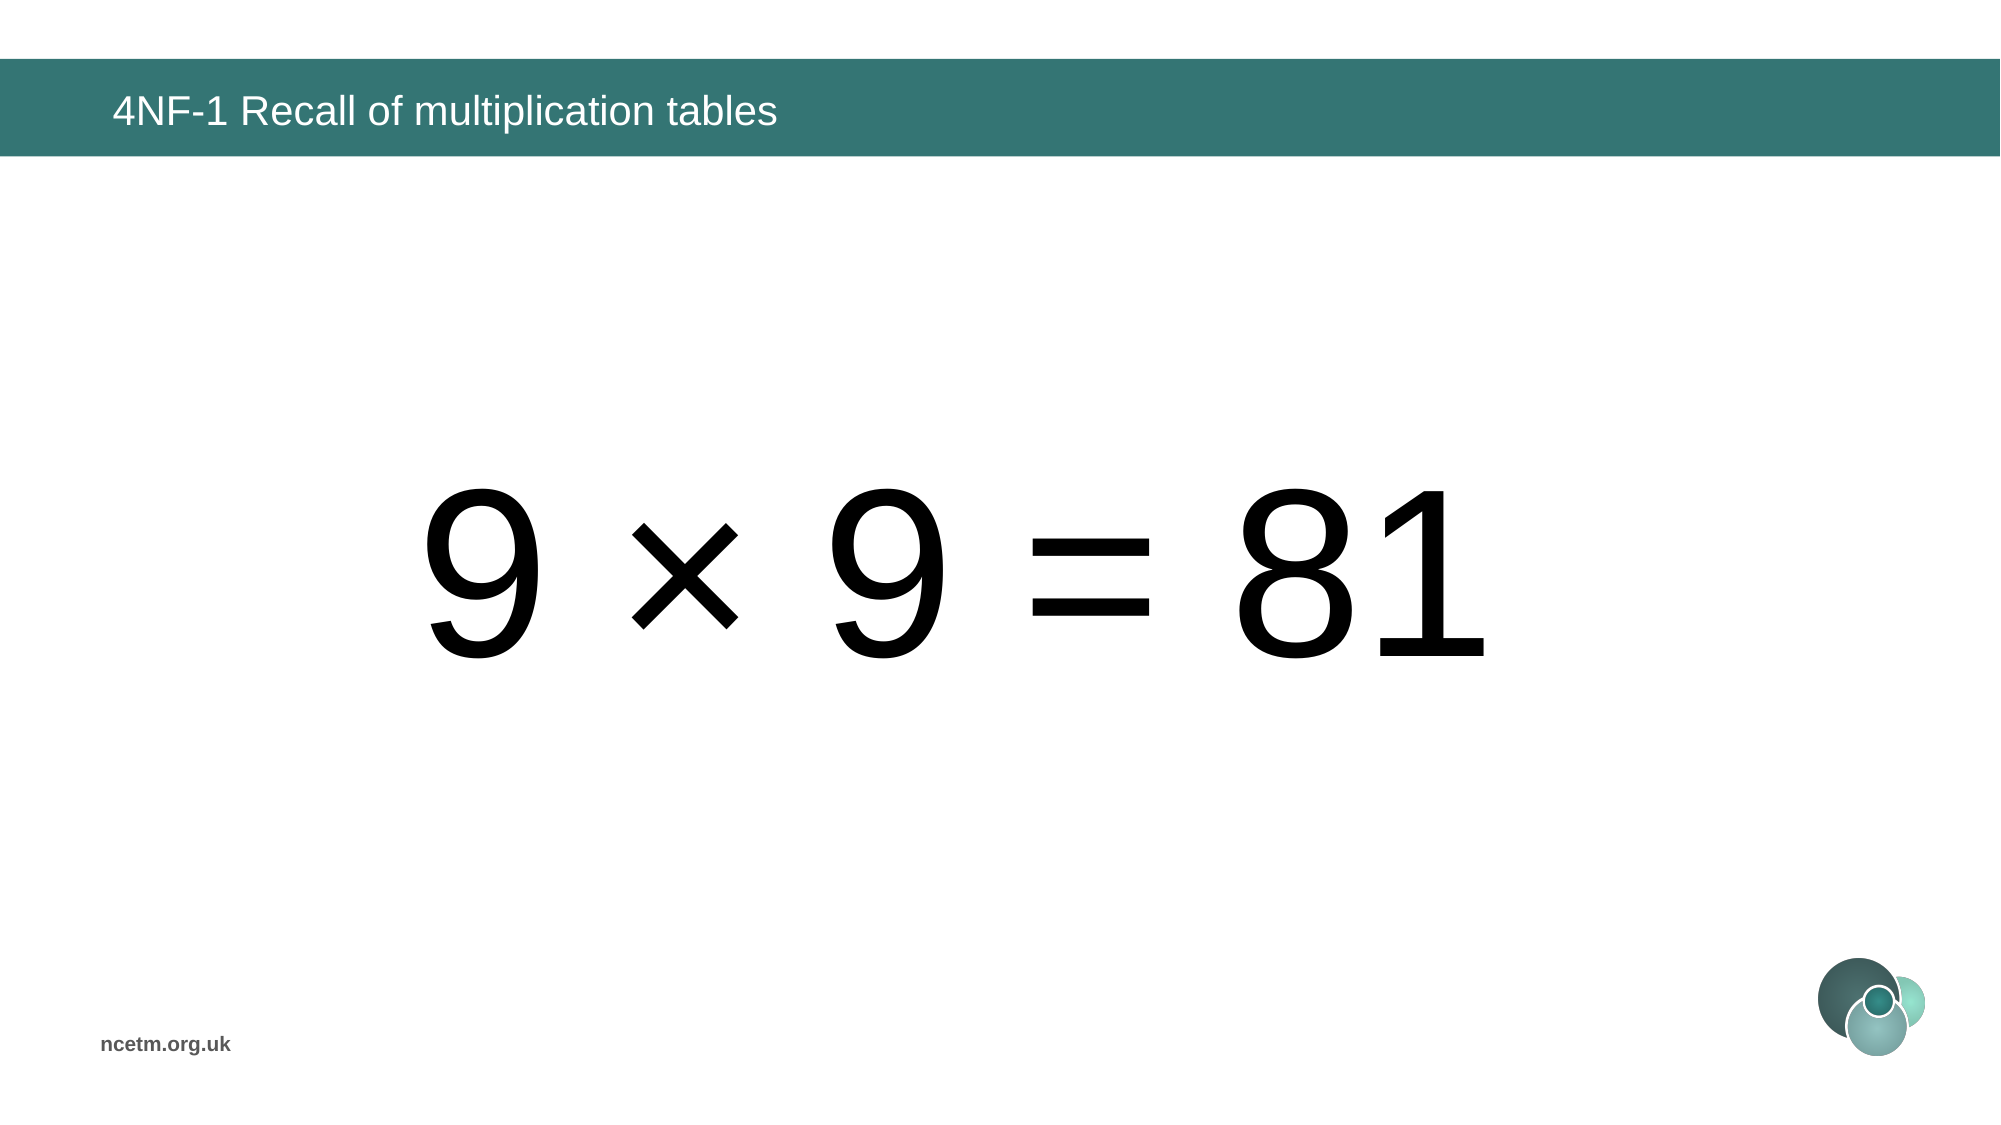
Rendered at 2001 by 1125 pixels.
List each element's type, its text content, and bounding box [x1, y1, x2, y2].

text_box 9 × 9 = [401, 409, 1214, 712]
text_box 81 [1214, 409, 1511, 712]
picture [1818, 958, 1925, 1056]
title 4NF-1 Recall of multiplication tables [97, 76, 1945, 147]
